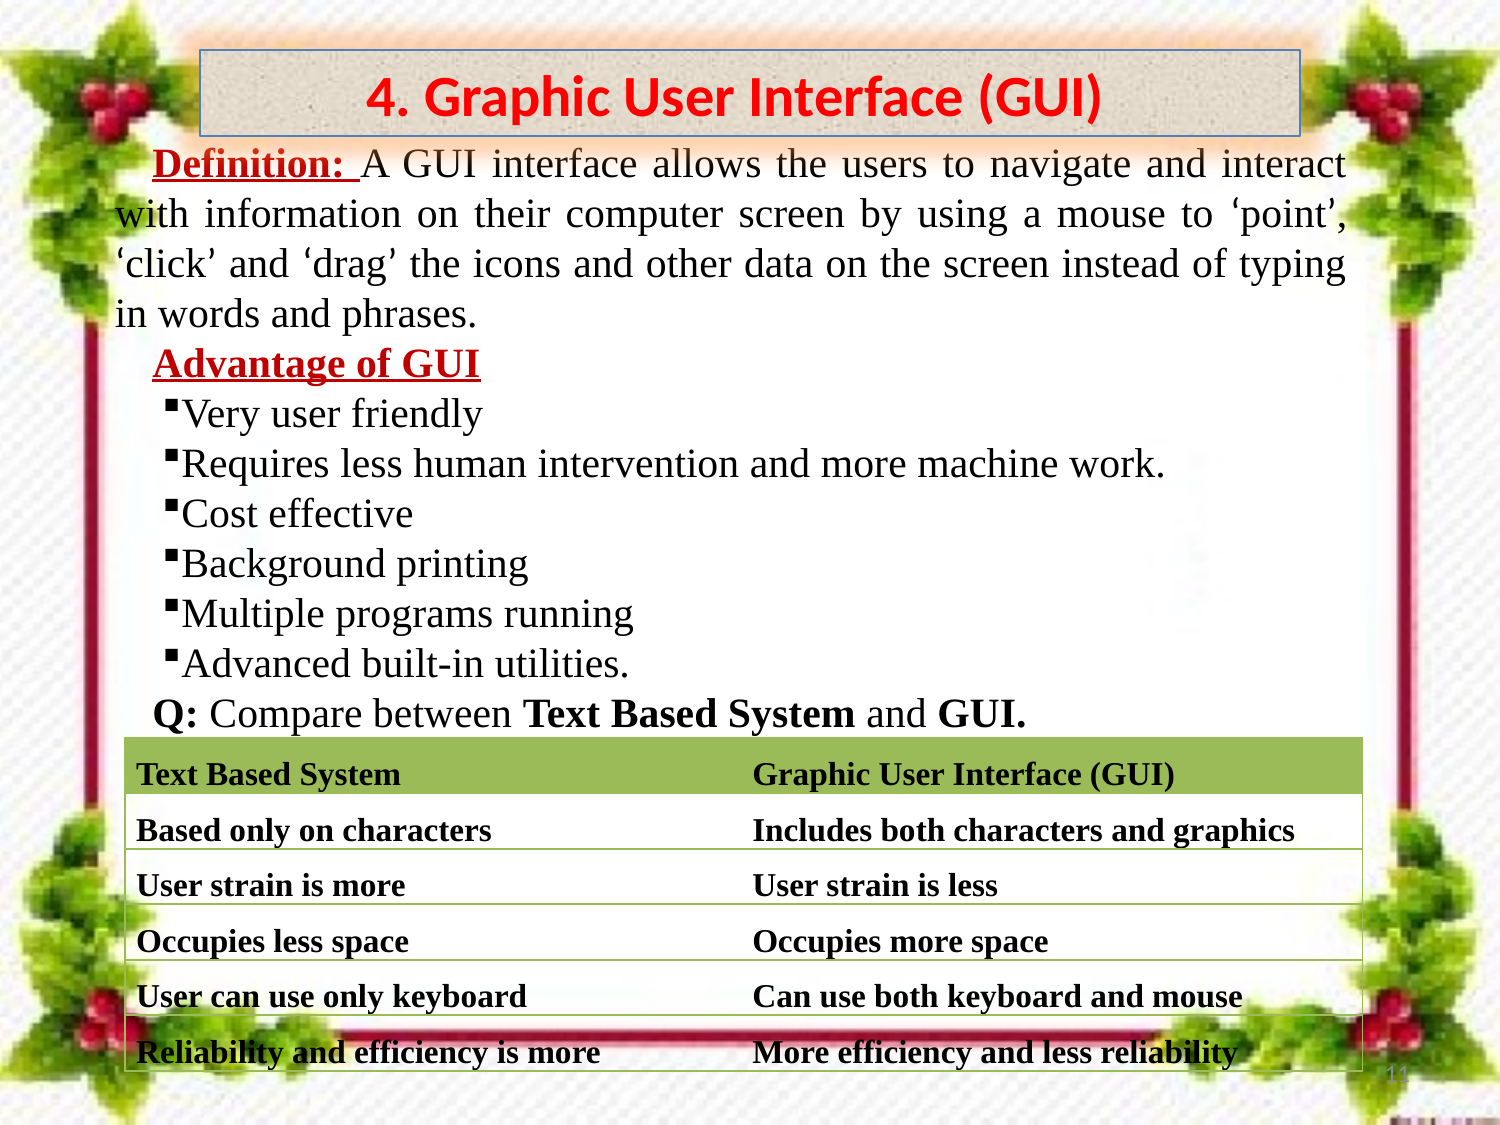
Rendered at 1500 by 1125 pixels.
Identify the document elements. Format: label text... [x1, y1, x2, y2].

table_cell User can use only keyboard [126, 961, 741, 1014]
table_cell Occupies more space [741, 905, 1362, 959]
text_box Definition: A GUI interface allows the users to navigate and interact with information on their computer screen by using a mouse to ‘point’, ‘click’ and ‘drag’ the icons and other data on the screen instead of typing in words and phrases. Advantage of GUI Very user friendly Requires less human intervention and more machine work. Cost effective Background printing Multiple programs running Advanced built-in utilities. Q: Compare between Text Based System and GUI. [99, 127, 1363, 744]
table_cell Occupies less space [126, 905, 741, 959]
slide_number 11 [1074, 1042, 1425, 1103]
table_header Text Based System [126, 744, 741, 792]
table_cell Reliability and efficiency is more [126, 1016, 741, 1070]
picture [0, 0, 1500, 1125]
table_cell Can use both keyboard and mouse [741, 961, 1362, 1014]
table_header Graphic User Interface (GUI) [741, 744, 1362, 792]
table_cell User strain is less [741, 850, 1362, 903]
text_box 4. Graphic User Interface (GUI) [199, 49, 1301, 137]
table_cell Includes both characters and graphics [741, 794, 1362, 848]
table_cell More efficiency and less reliability [741, 1016, 1362, 1070]
table_cell Based only on characters [126, 794, 741, 848]
table_cell User strain is more [126, 850, 741, 903]
